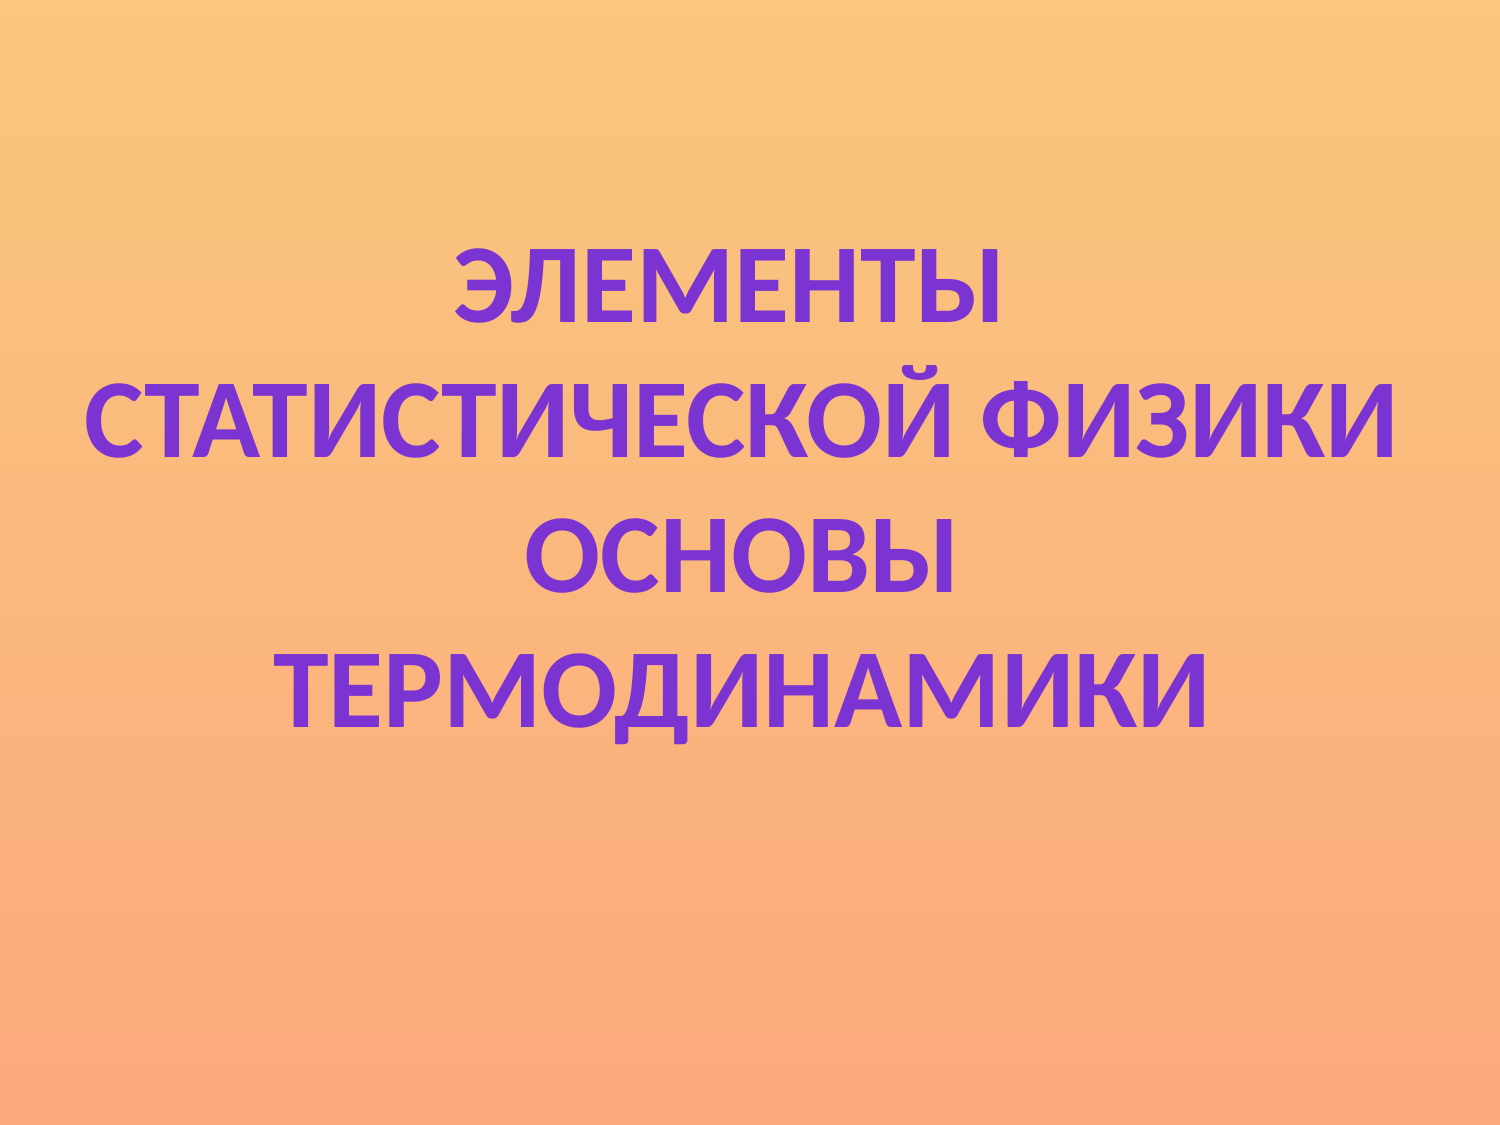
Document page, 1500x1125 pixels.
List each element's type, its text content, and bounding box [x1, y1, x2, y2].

text_box Элементы статистической физики Основы термодинамики [69, 202, 1416, 757]
